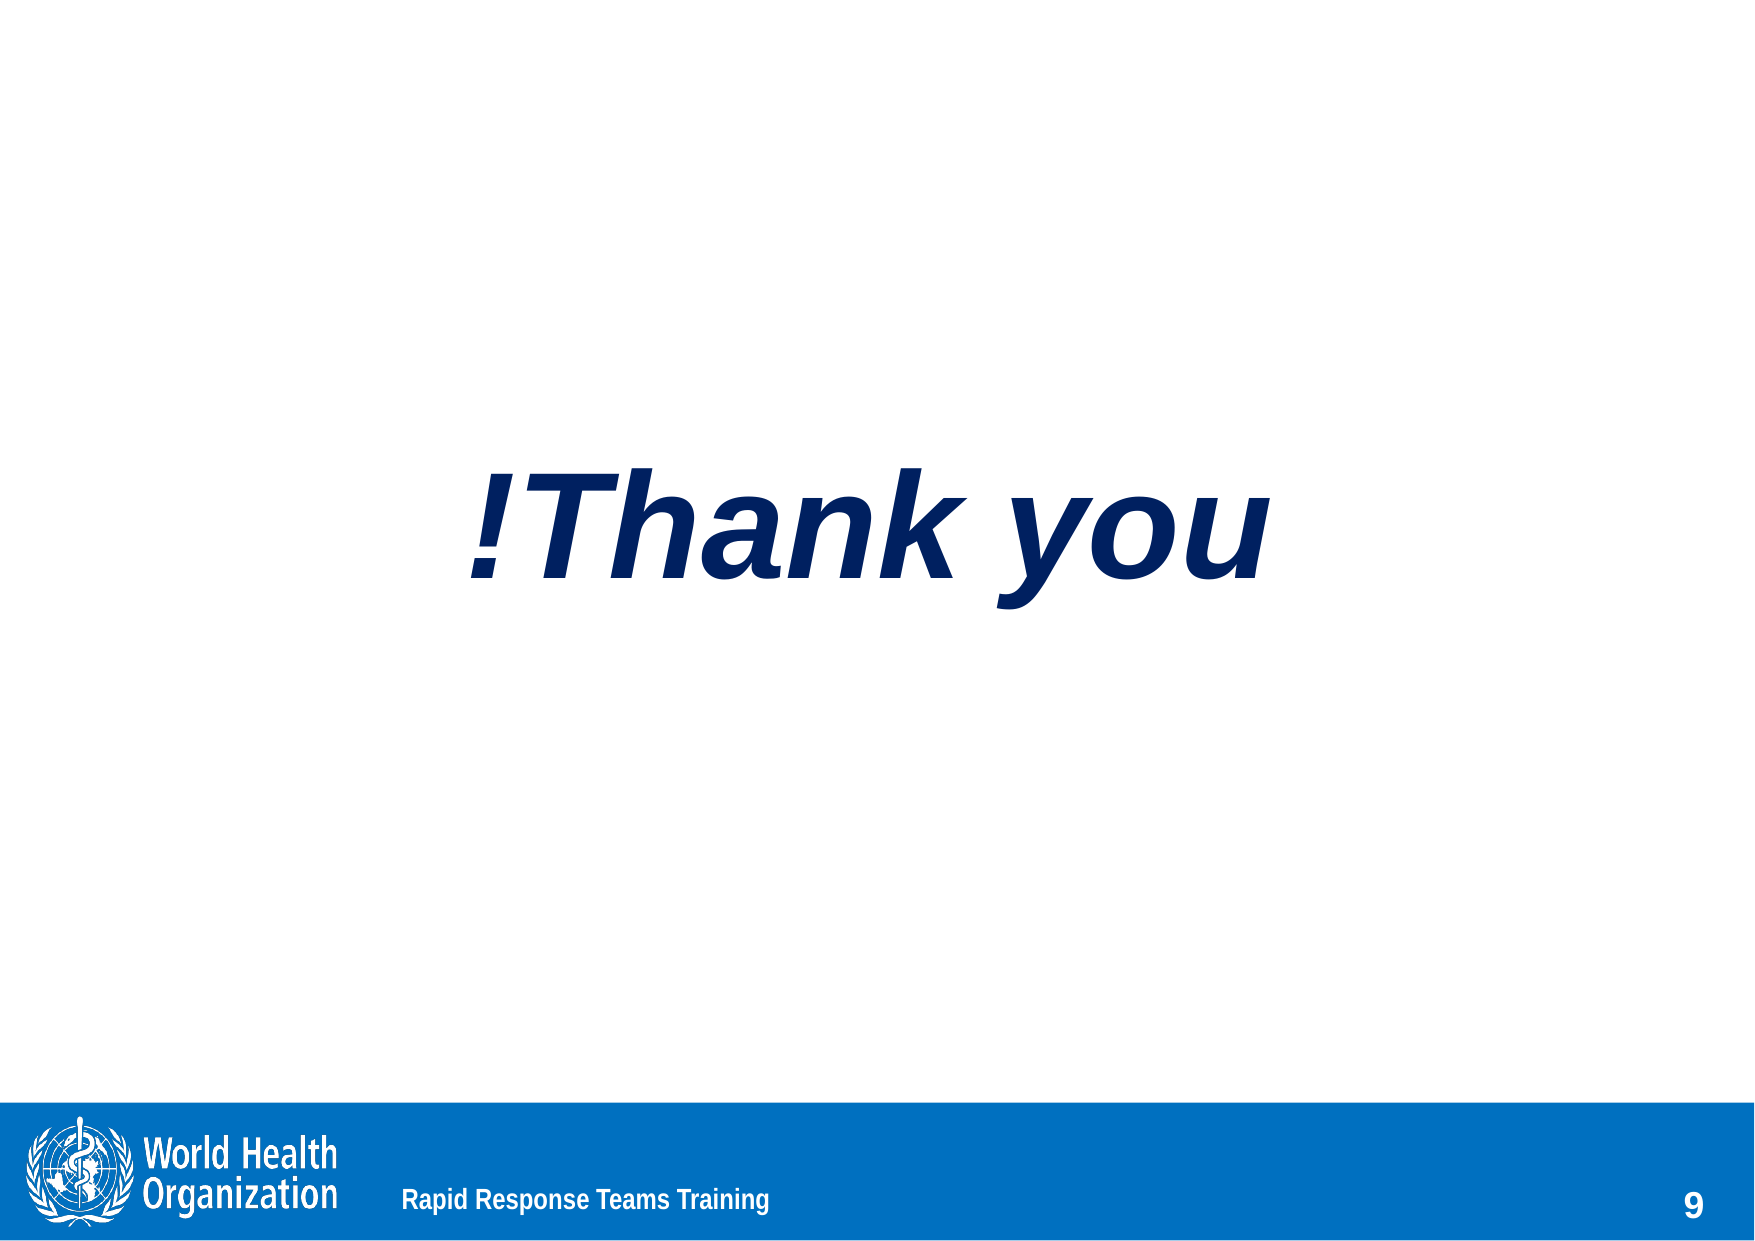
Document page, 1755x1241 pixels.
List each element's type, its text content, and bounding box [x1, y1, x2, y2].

picture [25, 1116, 337, 1227]
text_box Thank you! [148, 419, 1592, 616]
